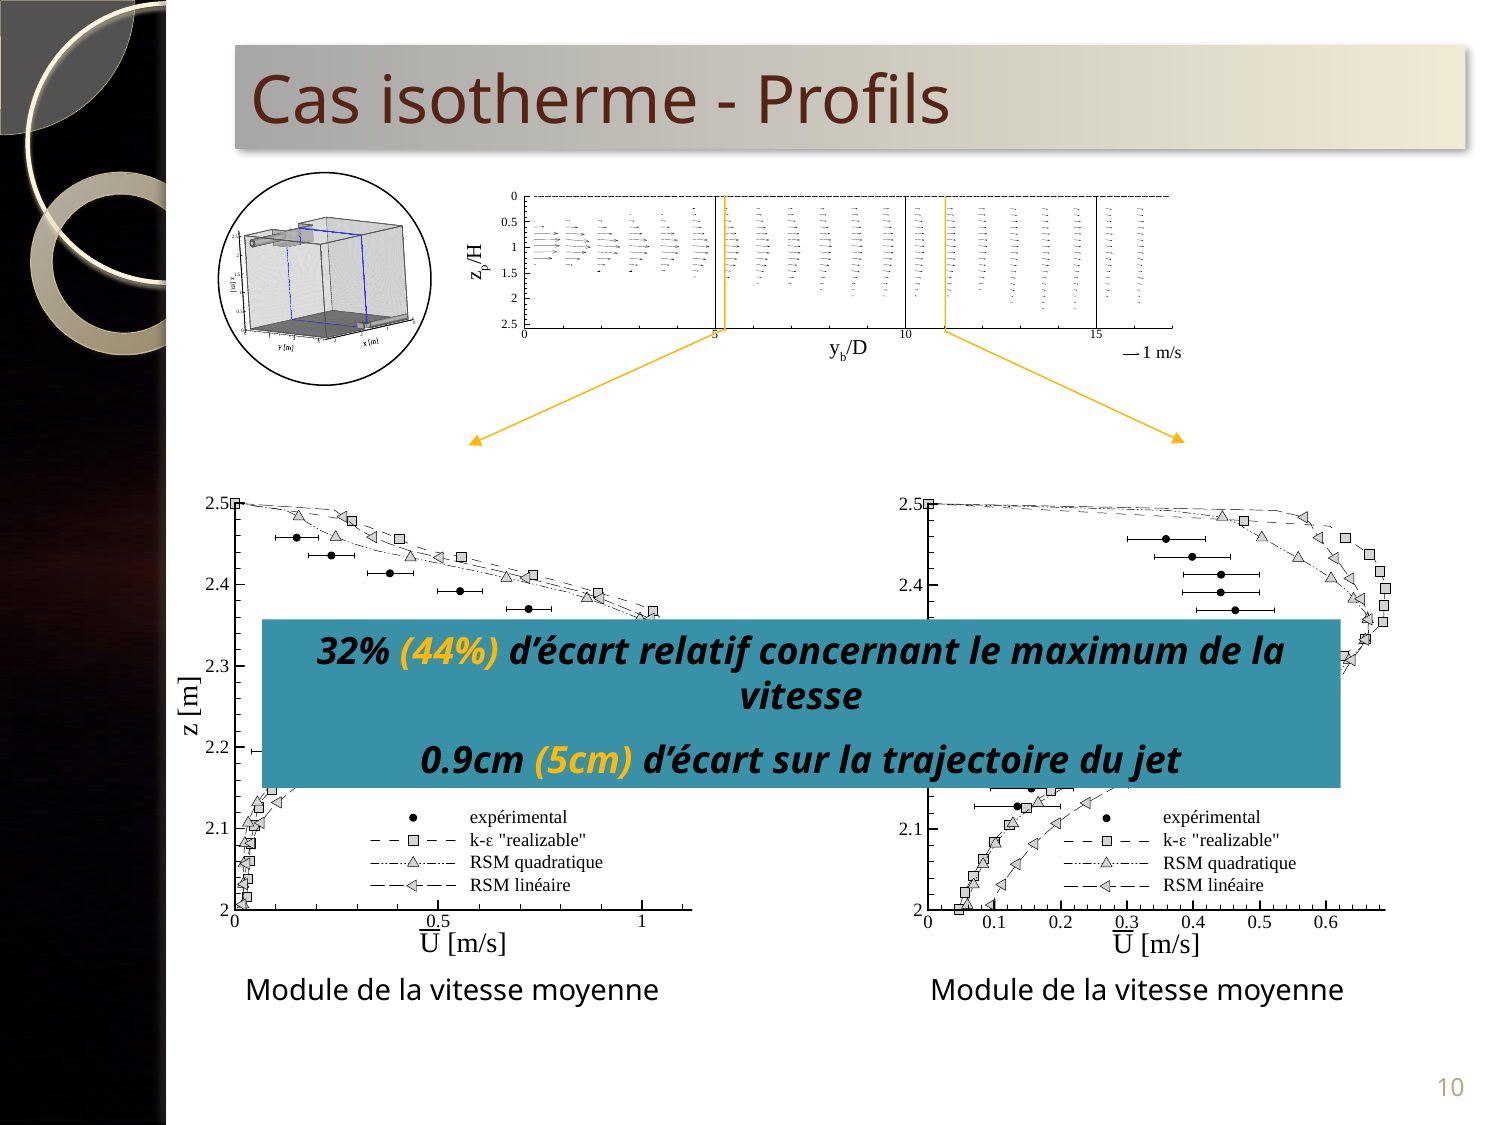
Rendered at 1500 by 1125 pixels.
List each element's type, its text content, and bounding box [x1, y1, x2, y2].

picture [174, 489, 706, 963]
picture [136, 0, 164, 4]
picture [0, 134, 166, 1125]
picture [62, 195, 160, 280]
picture [32, 13, 160, 207]
text_box Module de la vitesse moyenne [915, 964, 1483, 1014]
picture [53, 241, 160, 332]
text_box [468, 378, 618, 446]
picture [463, 187, 1188, 366]
picture [867, 490, 1400, 963]
title Cas isotherme - Profils [235, 45, 1466, 149]
slide_number 10 [1413, 1034, 1488, 1113]
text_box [218, 172, 432, 386]
text_box Module de la vitesse moyenne [230, 964, 727, 1014]
text_box 32% (44%) d’écart relatif concernant le maximum de la vitesse 0.9cm (5cm) d’écart sur la trajectoire du jet [711, 619, 860, 788]
text_box [1045, 378, 1185, 444]
